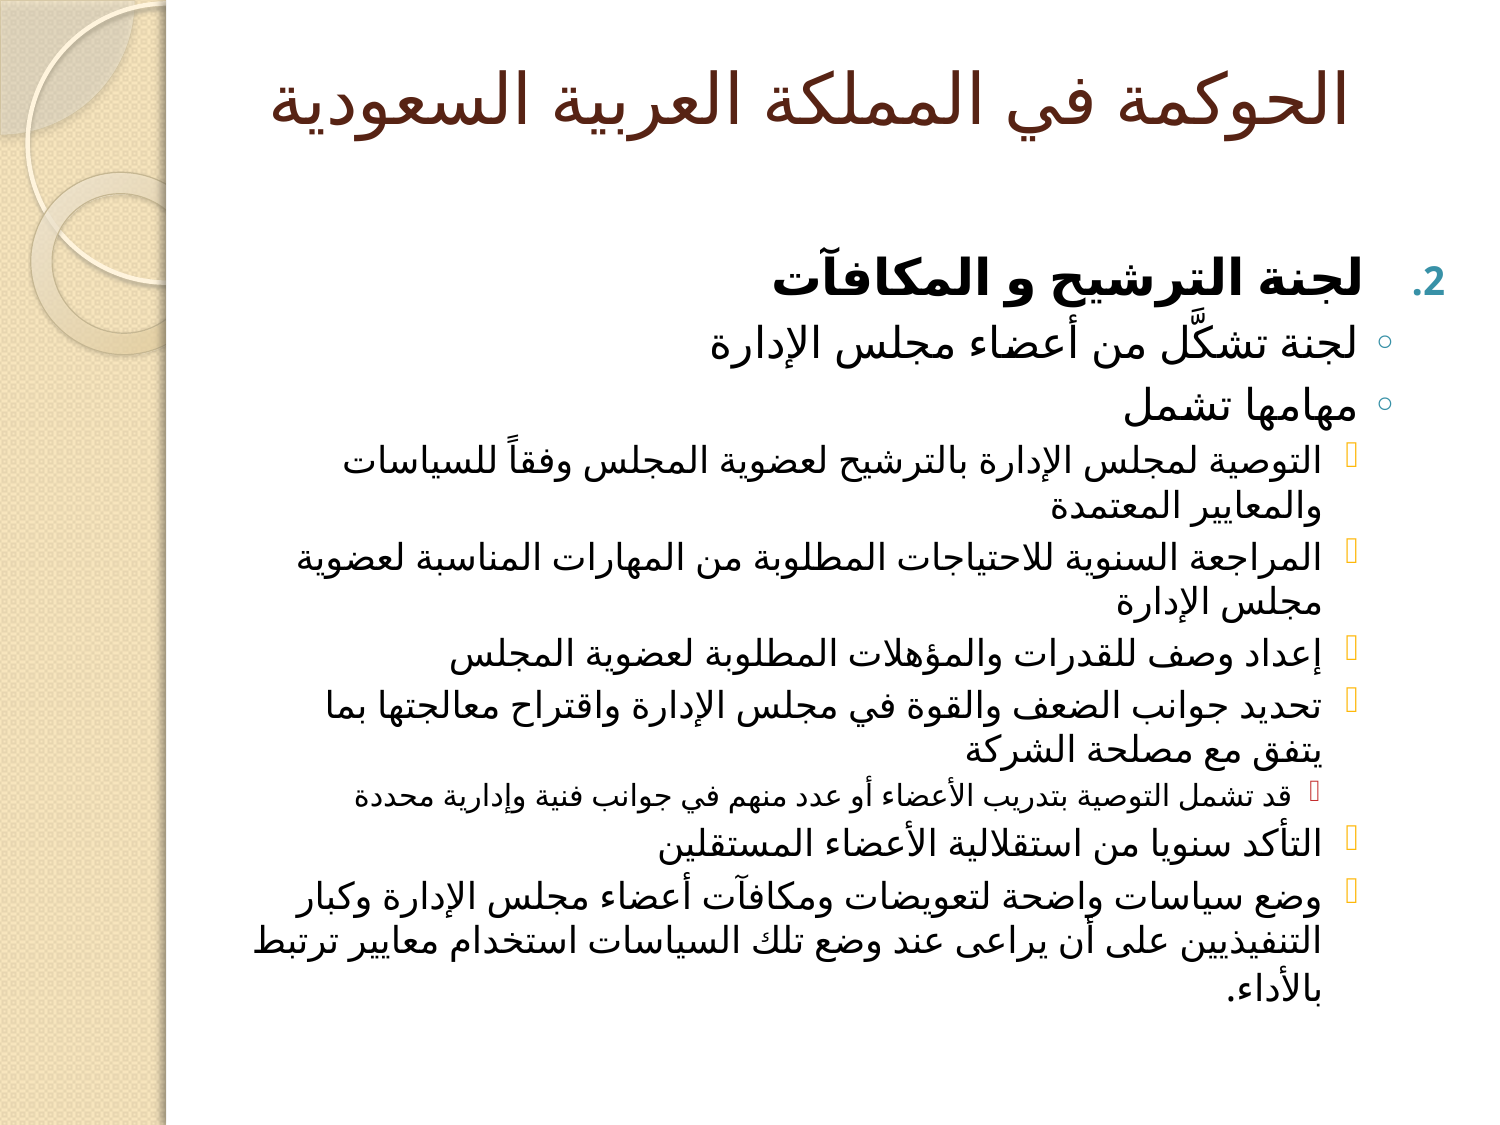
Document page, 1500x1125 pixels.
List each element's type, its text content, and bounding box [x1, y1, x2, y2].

title الحوكمة في المملكة العربية السعودية [235, 45, 1466, 233]
list لجنة الترشيح و المكافآت لجنة تشكَّل من أعضاء مجلس الإدارة مهامها تشمل التوصية لمجلس الإدارة بالترشيح لعضوية المجلس وفقاً للسياسات والمعايير المعتمدة المراجعة السنوية للاحتياجات المطلوبة من المهارات المناسبة لعضوية مجلس الإدارة إعداد وصف للقدرات والمؤهلات المطلوبة لعضوية المجلس تحديد جوانب الضعف والقوة في مجلس الإدارة واقتراح معالجتها بما يتفق مع مصلحة الشركة قد تشمل التوصية بتدريب الأعضاء أو عدد منهم في جوانب فنية وإدارية محددة التأكد سنويا من استقلالية الأعضاء المستقلين وضع سياسات واضحة لتعويضات ومكافآت أعضاء مجلس الإدارة وكبار التنفيذيين على أن يراعى عند وضع تلك السياسات استخدام معايير ترتبط بالأداء. [235, 237, 1466, 1025]
